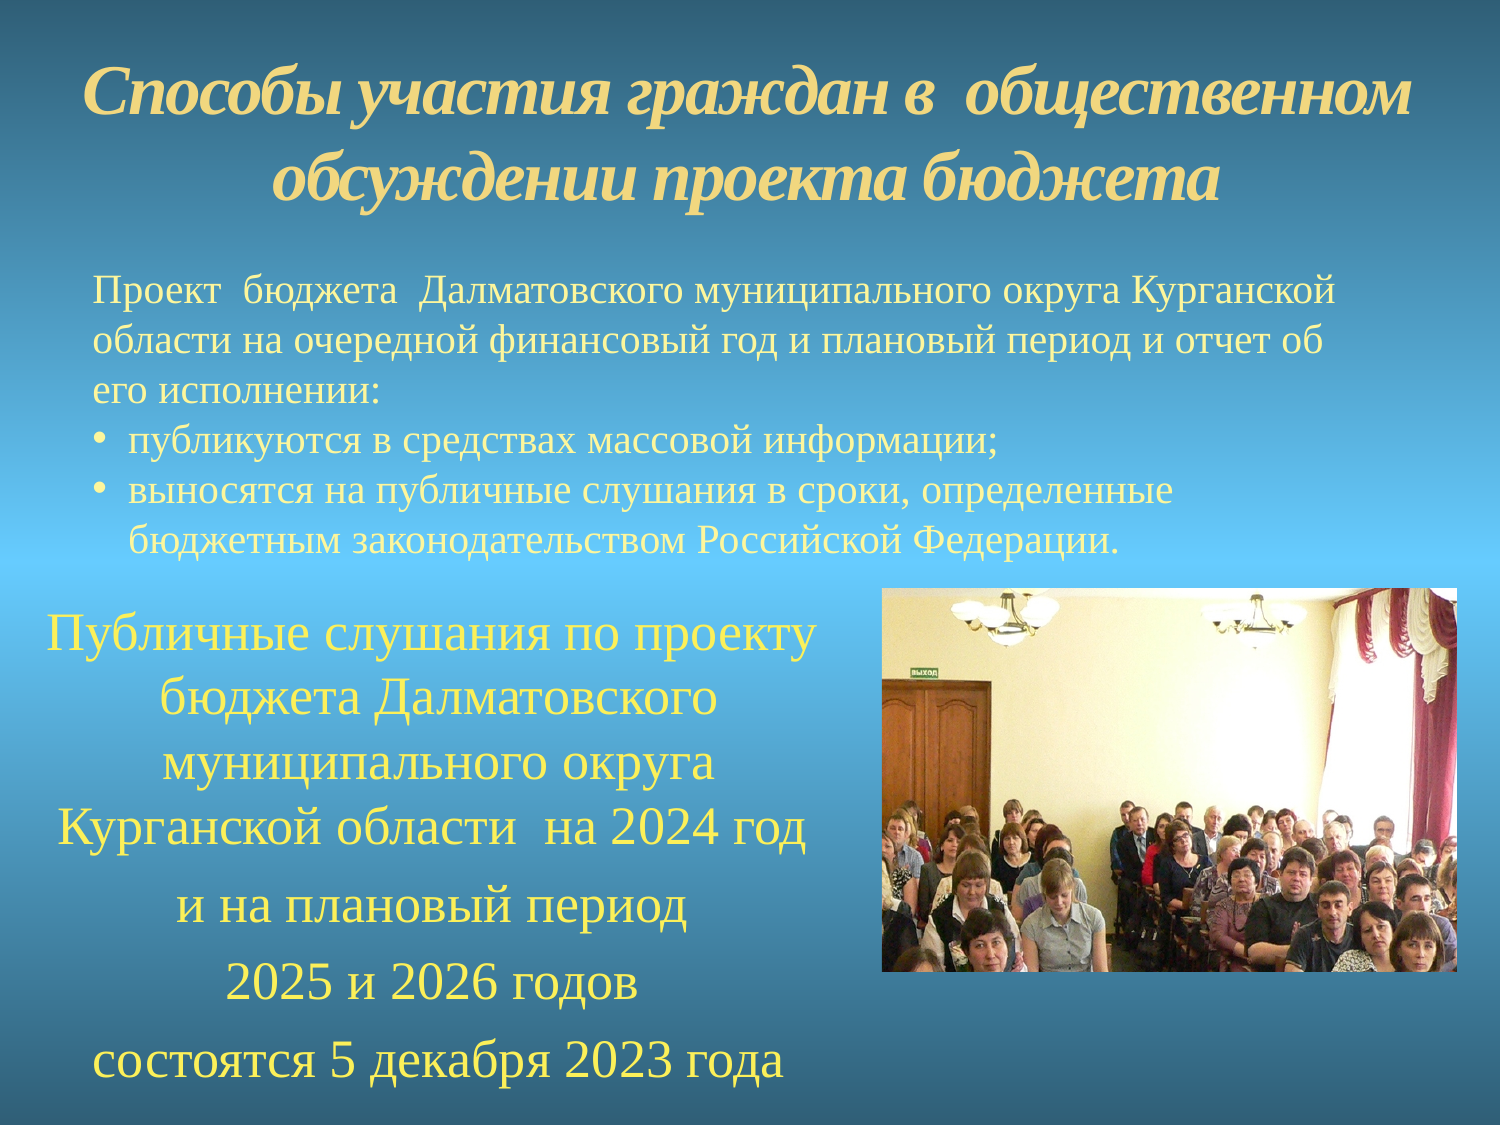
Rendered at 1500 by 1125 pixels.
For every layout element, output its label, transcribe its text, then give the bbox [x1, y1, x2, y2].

text_box Проект бюджета Далматовского муниципального округа Курганской области на очередной финансовый год и плановый период и отчет об его исполнении: публикуются в средствах массовой информации; выносятся на публичные слушания в сроки, определенные бюджетным законодательством Российской Федерации. [77, 254, 1374, 570]
list Публичные слушания по проекту бюджета Далматовского муниципального округа Курганской области на 2024 год и на плановый период 2025 и 2026 годов состоятся 5 декабря 2023 года [29, 588, 850, 1094]
title Способы участия граждан в общественном обсуждении проекта бюджета [26, 34, 1468, 222]
picture [881, 588, 1457, 972]
